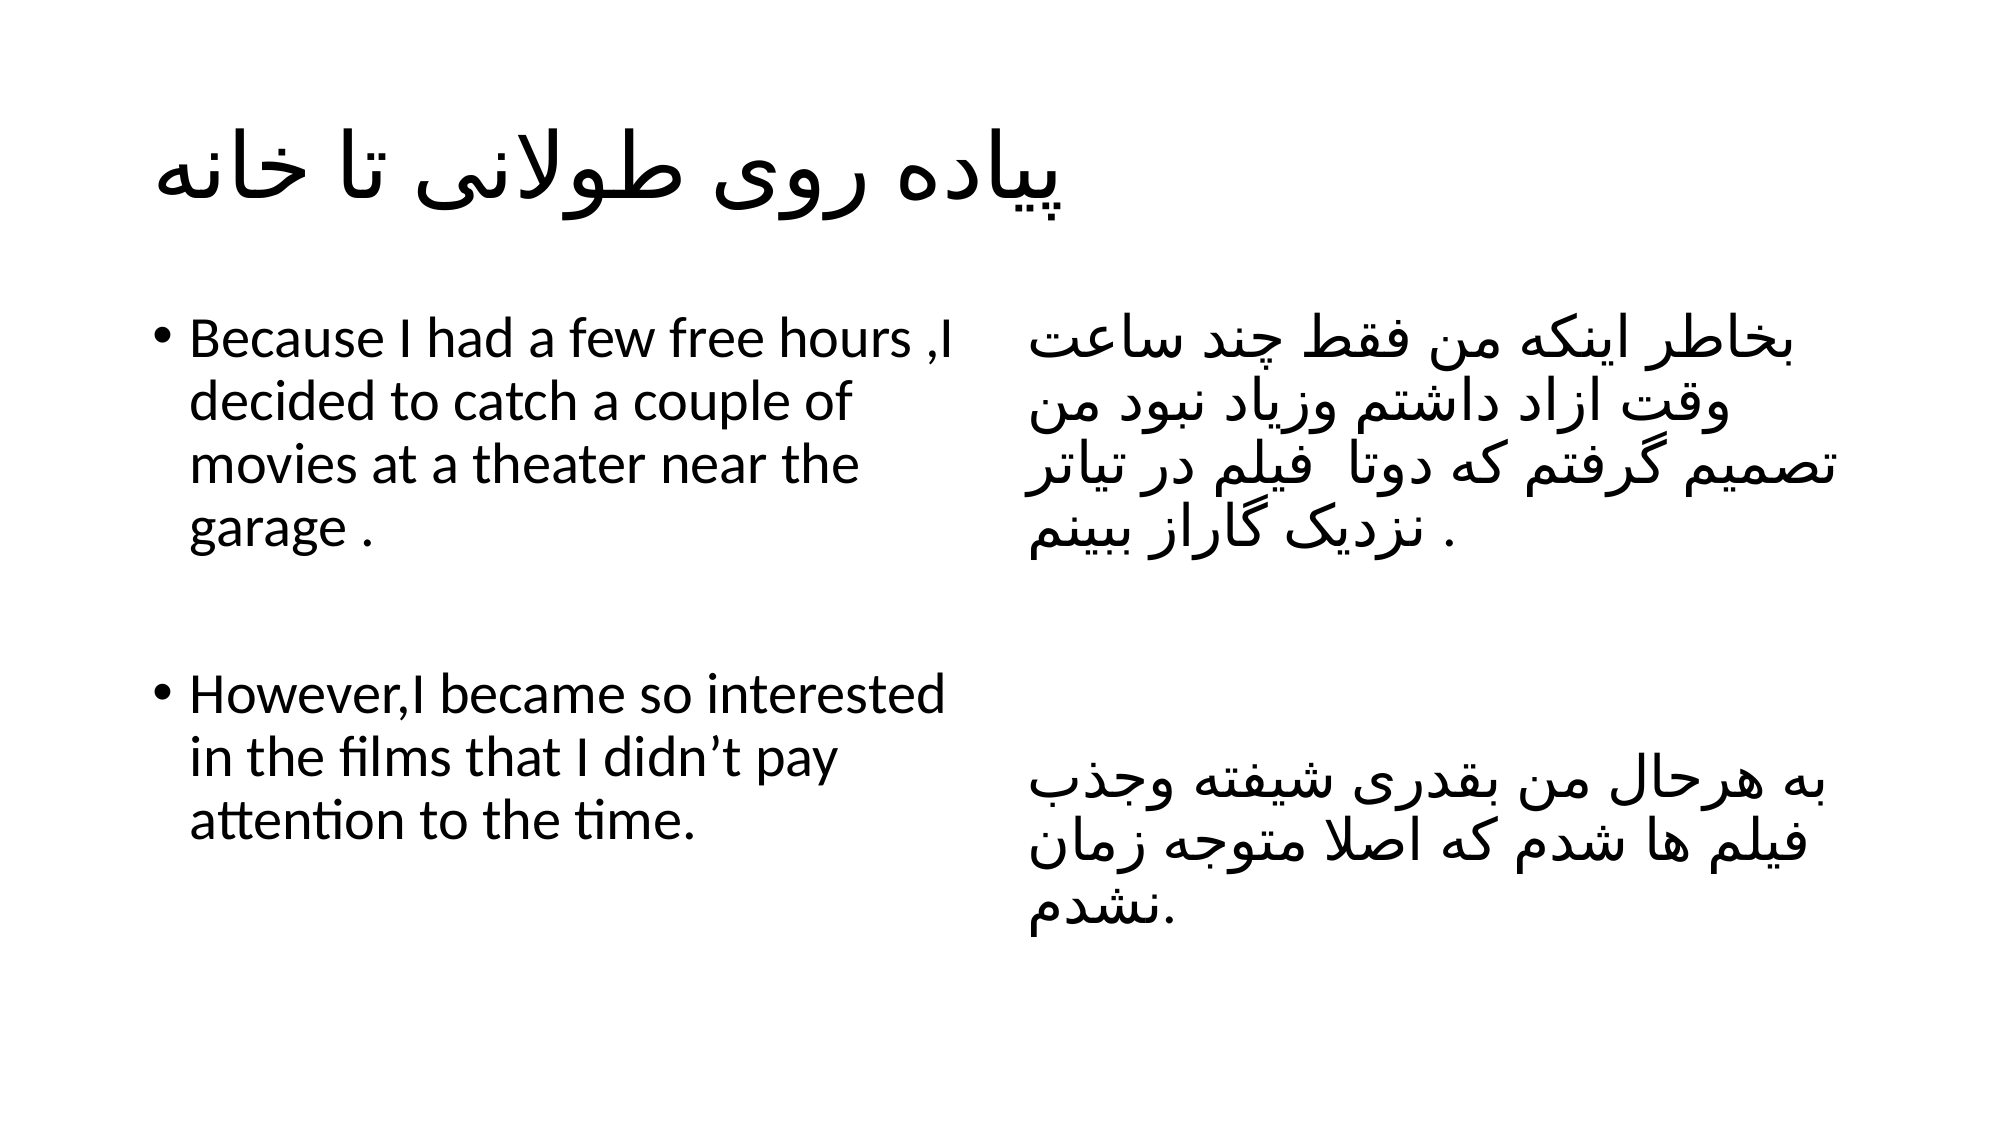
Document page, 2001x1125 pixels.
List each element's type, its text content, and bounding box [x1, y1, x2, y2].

list Because I had a few free hours ,I decided to catch a couple of movies at a theater near the garage . However,I became so interested in the films that I didn’t pay attention to the time. [137, 299, 988, 1014]
list بخاطر اینکه من فقط چند ساعت وقت ازاد داشتم وزیاد نبود من تصمیم گرفتم که دوتا فیلم در تیاتر نزدیک گاراز ببینم . به هرحال من بقدری شیفته وجذب فیلم ها شدم که اصلا متوجه زمان نشدم. [1012, 299, 1863, 1014]
title پیاده روی طولانی تا خانه [137, 59, 1863, 278]
